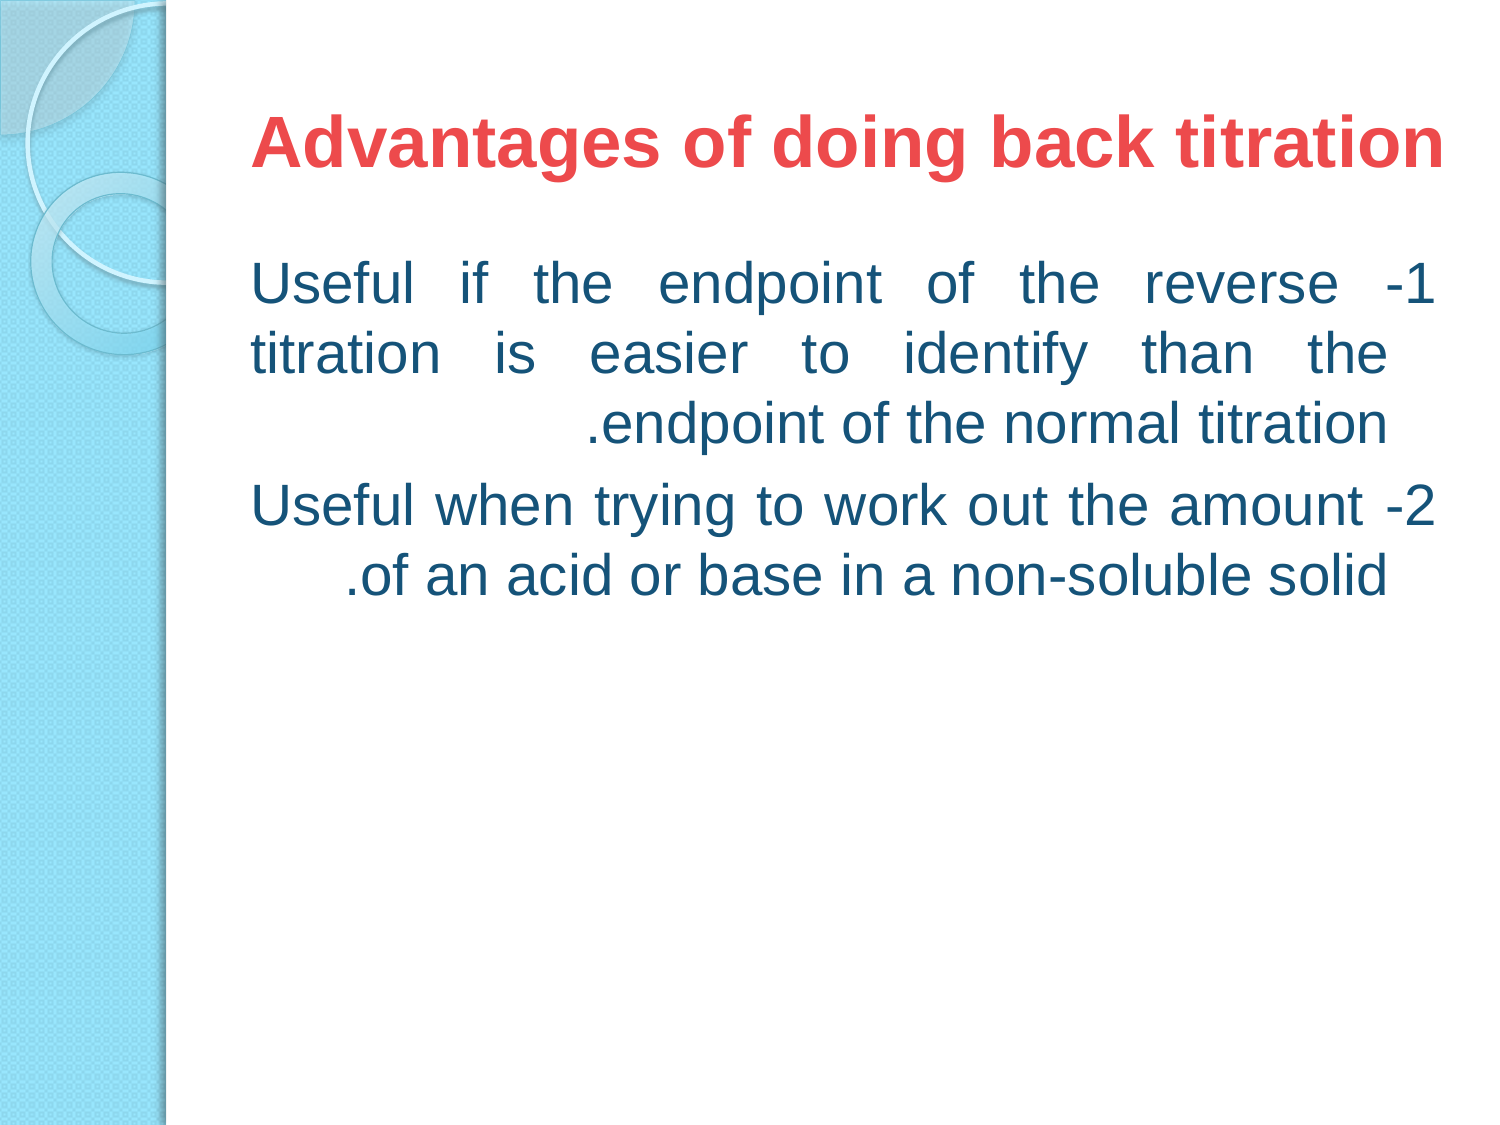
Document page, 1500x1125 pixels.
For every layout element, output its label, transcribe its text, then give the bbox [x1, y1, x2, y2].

title Advantages of doing back titration [235, 45, 1466, 233]
list 1- Useful if the endpoint of the reverse titration is easier to identify than the endpoint of the normal titration. 2- Useful when trying to work out the amount of an acid or base in a non-soluble solid. [235, 237, 1466, 1025]
